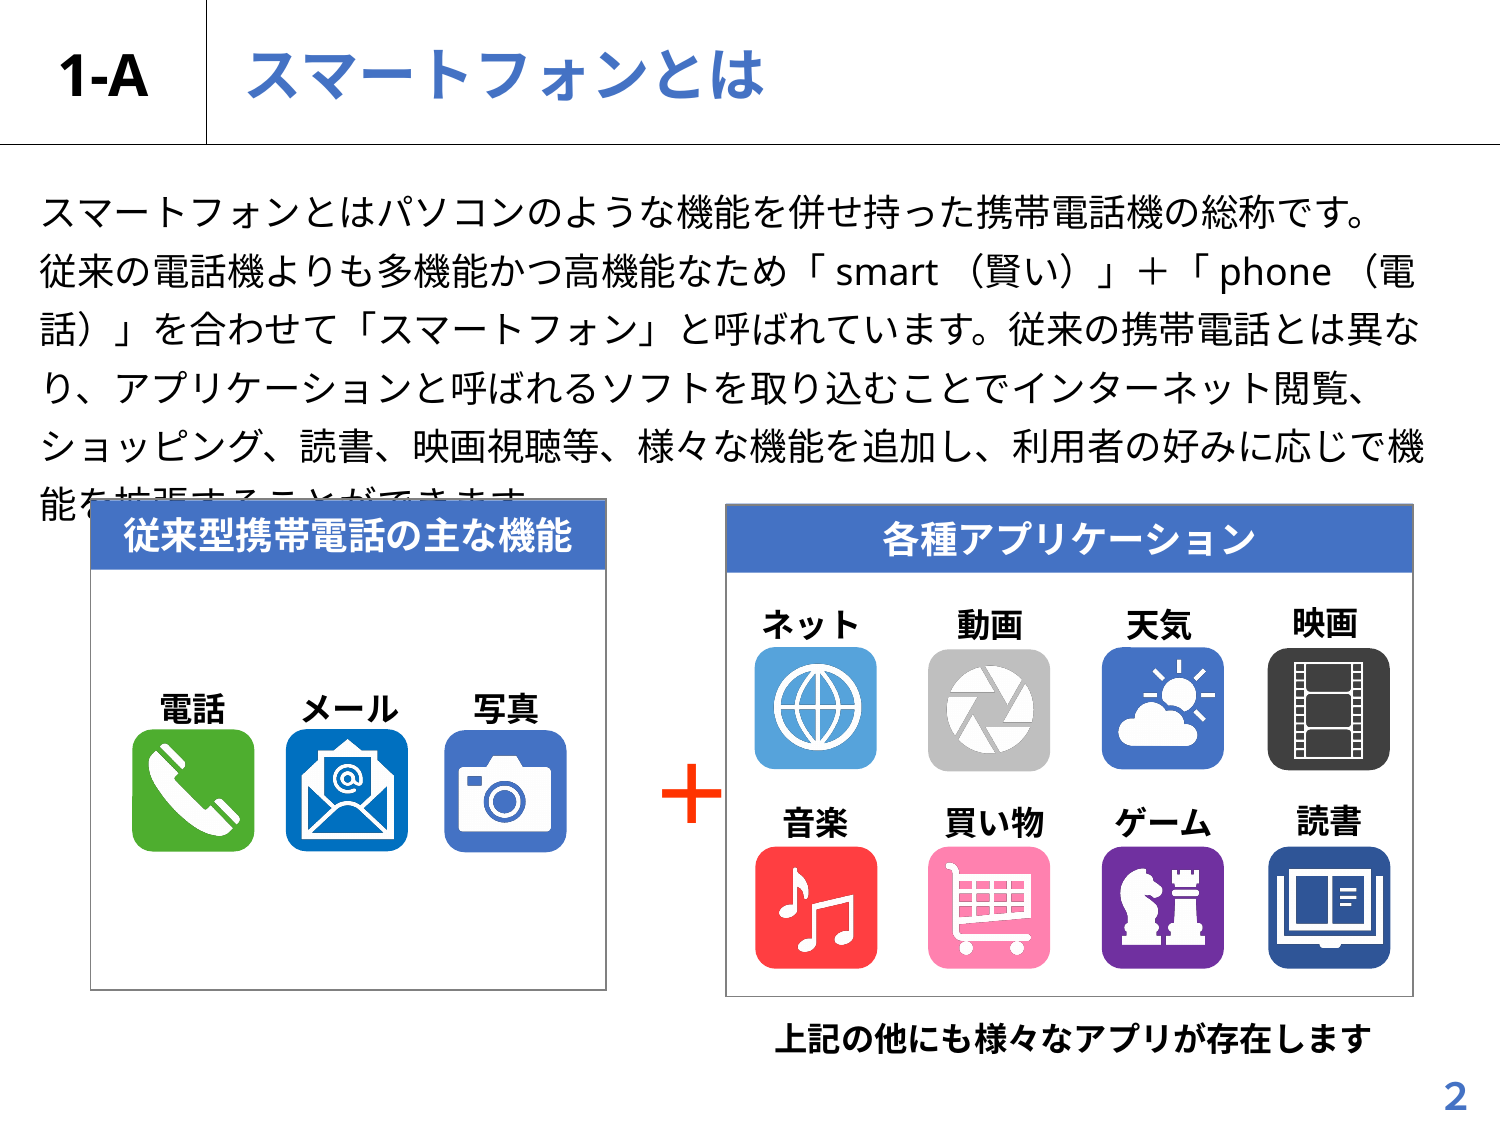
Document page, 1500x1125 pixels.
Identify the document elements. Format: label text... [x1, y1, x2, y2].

text_box ネット [721, 584, 901, 652]
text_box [1267, 648, 1390, 771]
text_box 1-A [0, 0, 207, 147]
text_box ２ [1411, 1065, 1500, 1125]
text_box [928, 846, 1051, 969]
text_box [725, 848, 1414, 997]
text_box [132, 729, 255, 852]
text_box 上記の他にも様々なアプリが存在します [714, 998, 1434, 1065]
text_box [725, 504, 1414, 584]
text_box 音楽 [725, 783, 905, 850]
text_box 読書 [1240, 781, 1420, 848]
text_box 買い物 [905, 783, 1074, 850]
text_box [1268, 846, 1391, 969]
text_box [444, 730, 567, 853]
text_box 動画 [901, 584, 1070, 652]
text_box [285, 729, 408, 852]
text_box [1101, 846, 1224, 969]
text_box スマートフォンとはパソコンのような機能を併せ持った携帯電話機の総称です。 従来の電話機よりも多機能かつ高機能なため「smart（賢い）」＋「phone（電話）」を合わせて「スマートフォン」と呼ばれています。従来の携帯電話とは異なり、アプリケーションと呼ばれるソフトを取り込むことでインターネット閲覧、ショッピング、読書、映画視聴等、様々な機能を追加し、利用者の好みに応じで機能を拡張することができます。 [25, 168, 1468, 534]
text_box ゲーム [1074, 783, 1254, 850]
title スマートフォンとは [228, 0, 1472, 116]
text_box 写真 [417, 668, 597, 736]
text_box ＋ [635, 734, 695, 850]
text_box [1101, 647, 1224, 770]
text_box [754, 647, 877, 770]
text_box 電話 [103, 668, 259, 736]
text_box [725, 650, 1414, 783]
text_box [90, 498, 607, 991]
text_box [755, 846, 878, 969]
text_box 天気 [1070, 584, 1250, 652]
text_box メール [259, 668, 417, 736]
text_box 映画 [1236, 582, 1416, 650]
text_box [928, 649, 1051, 772]
